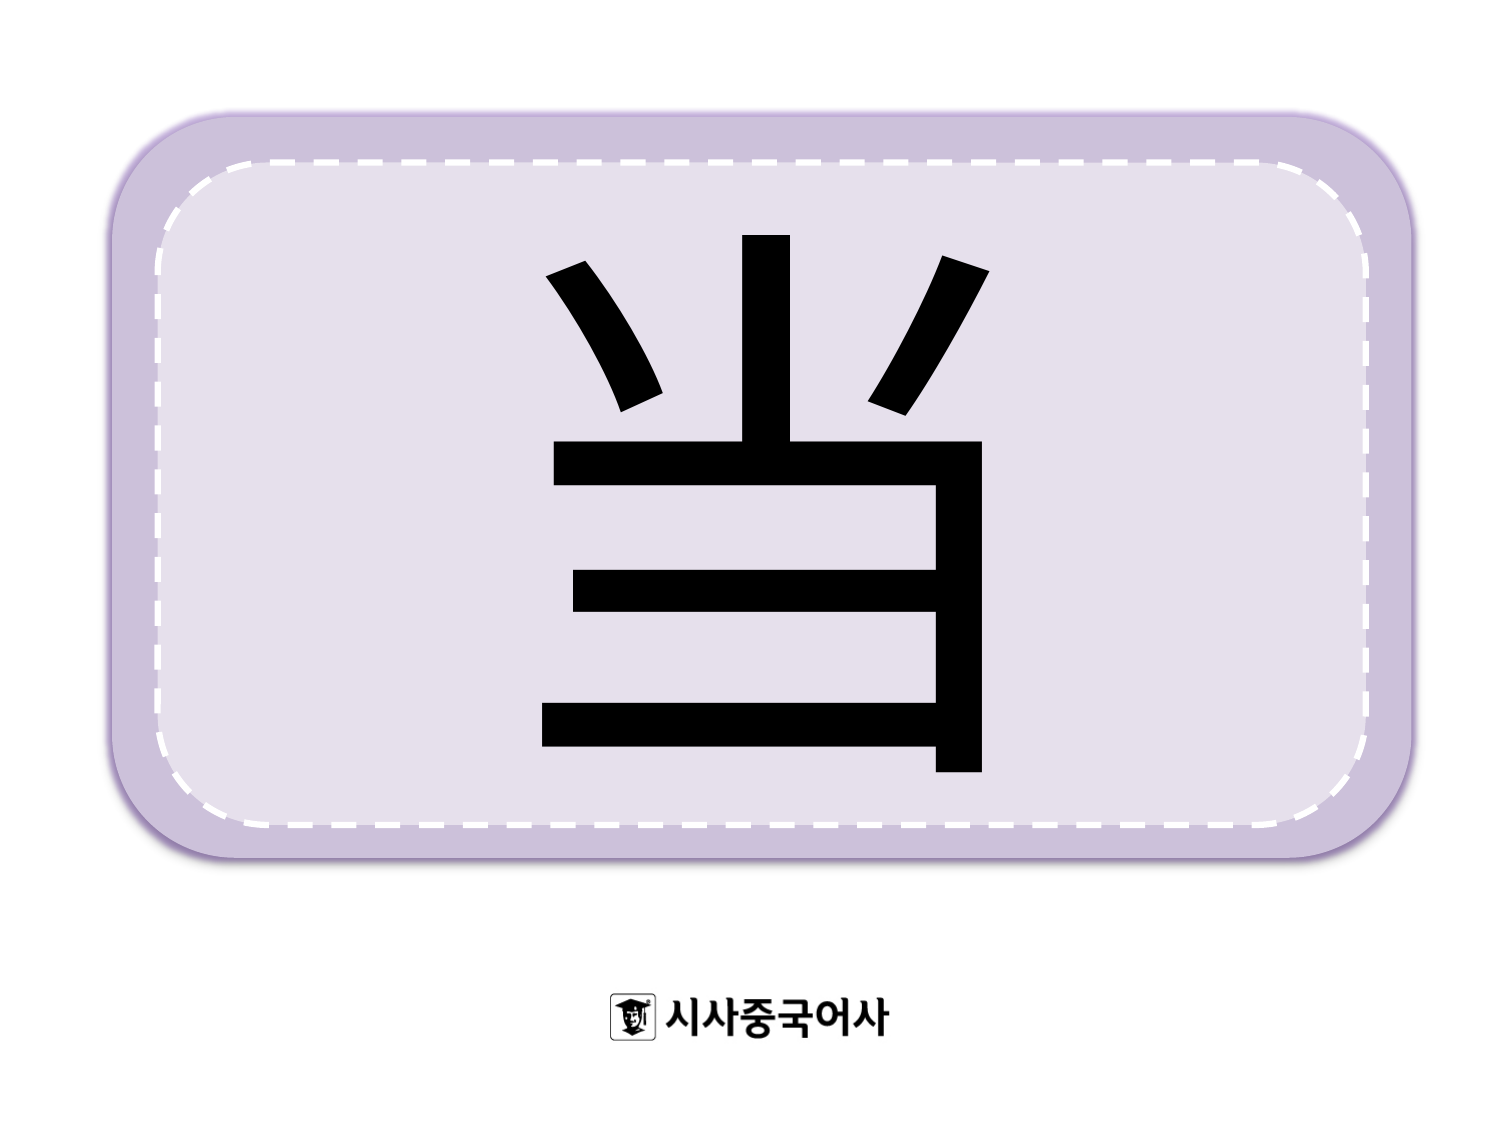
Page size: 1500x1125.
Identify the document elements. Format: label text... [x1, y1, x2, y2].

text_box 当 [162, 160, 1371, 824]
picture [602, 987, 898, 1047]
